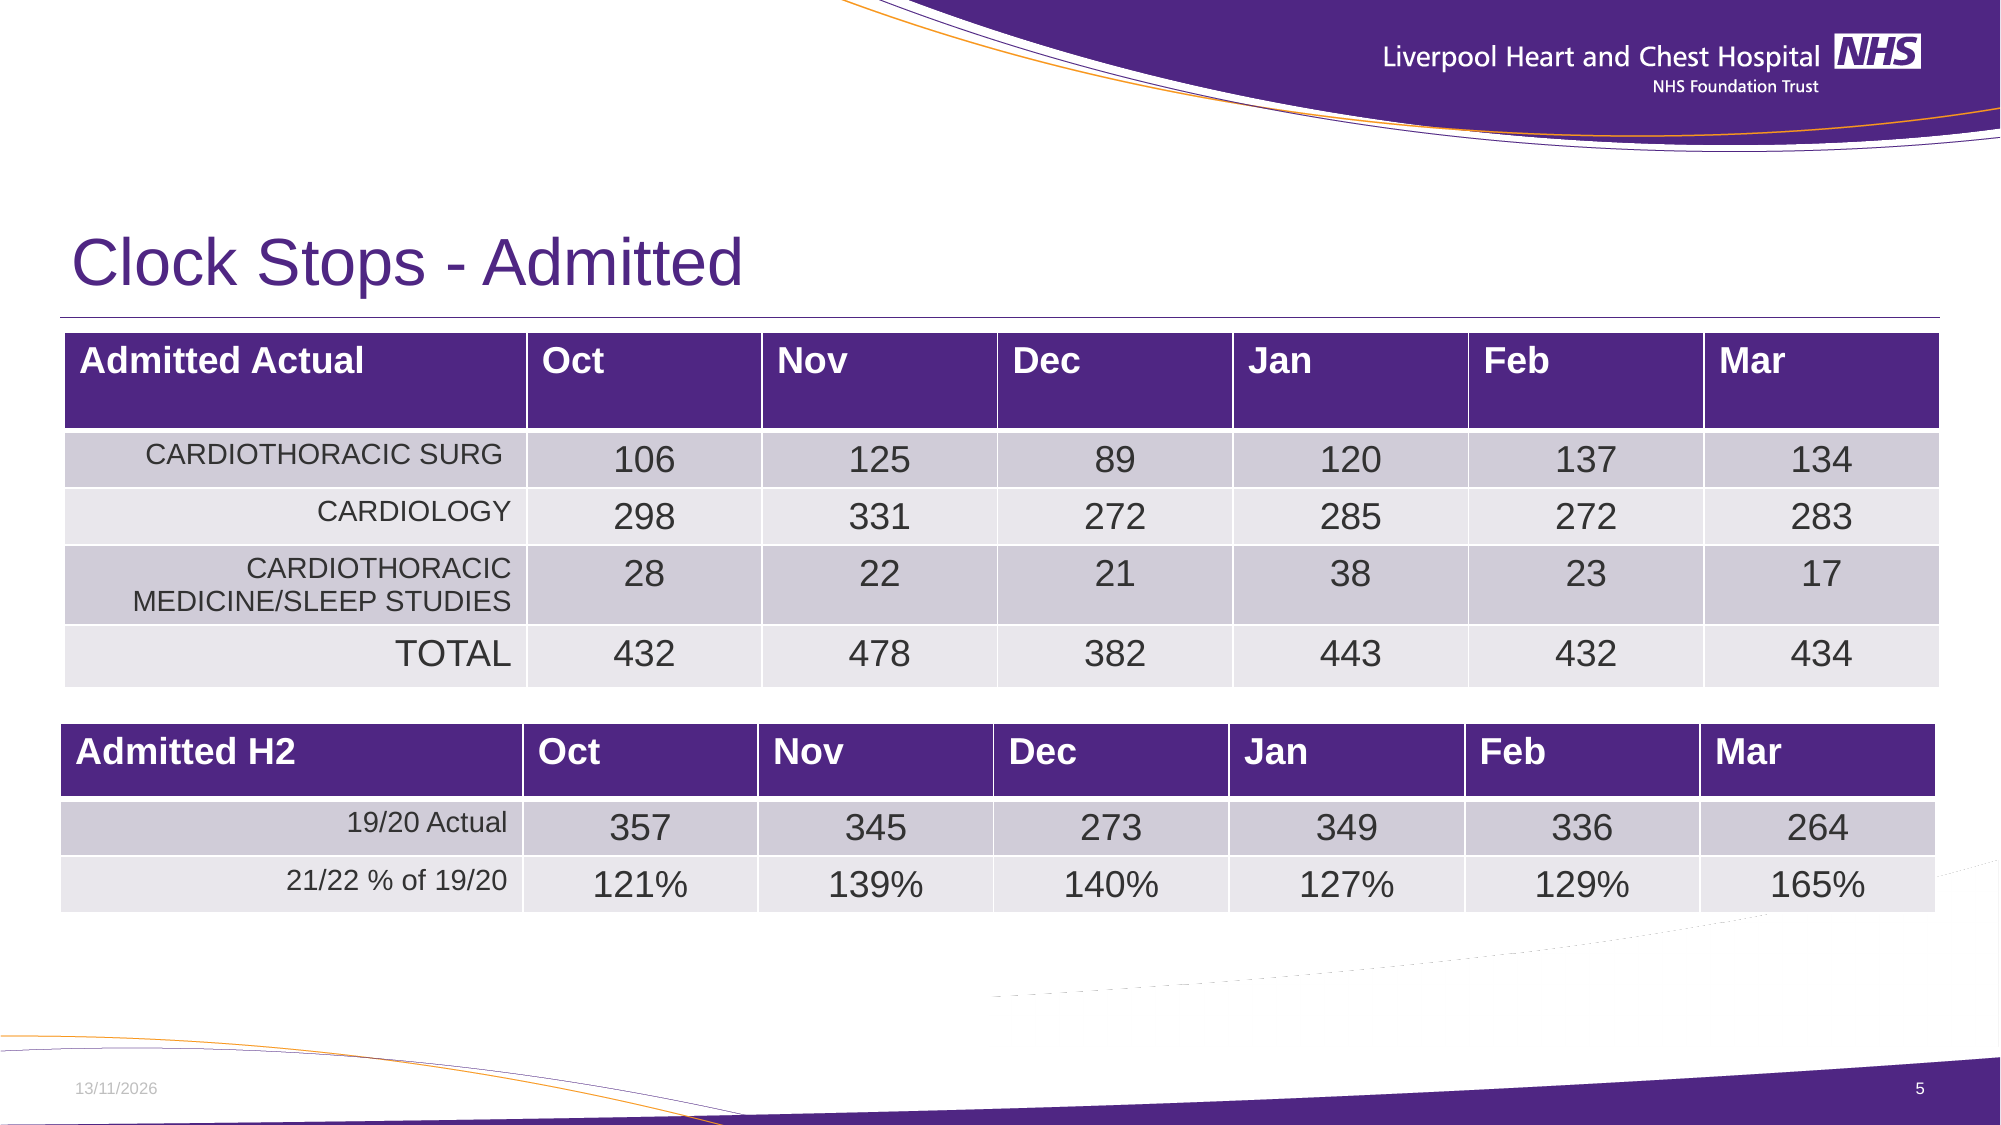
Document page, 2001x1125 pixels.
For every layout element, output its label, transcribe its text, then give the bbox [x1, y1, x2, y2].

table_header Jan [1234, 333, 1468, 428]
table_header Dec [998, 333, 1232, 428]
table_cell 285 [1234, 489, 1468, 544]
table_cell 349 [1230, 802, 1464, 855]
table_cell 478 [763, 626, 997, 687]
table_cell 434 [1705, 626, 1939, 687]
table_cell 137 [1469, 433, 1703, 487]
table_header Nov [763, 333, 997, 428]
slide_number 5 [1489, 1058, 1940, 1118]
table_cell 125 [763, 433, 997, 487]
table_cell 264 [1701, 802, 1935, 855]
table_cell 165% [1701, 857, 1935, 912]
table_cell 283 [1705, 489, 1939, 544]
table_cell 272 [1469, 489, 1703, 544]
table_cell CARDIOTHORACIC MEDICINE/SLEEP STUDIES [65, 546, 526, 624]
table_cell 382 [998, 626, 1232, 687]
table_header Oct [524, 724, 757, 796]
table_cell 443 [1234, 626, 1468, 687]
table_header Oct [528, 333, 761, 428]
table_header Nov [759, 724, 993, 796]
table_cell 121% [524, 857, 757, 912]
table_cell CARDIOTHORACIC SURG [65, 433, 526, 487]
table_cell TOTAL [65, 626, 526, 687]
table_cell 17 [1705, 546, 1939, 624]
table_cell 127% [1230, 857, 1464, 912]
table_cell 89 [998, 433, 1232, 487]
table_cell 331 [763, 489, 997, 544]
table_cell 273 [994, 802, 1228, 855]
table_cell 21/22 % of 19/20 [61, 857, 522, 912]
table_cell 28 [528, 546, 761, 624]
table_cell 345 [759, 802, 993, 855]
table_cell 140% [994, 857, 1228, 912]
table_cell 298 [528, 489, 761, 544]
table_cell 120 [1234, 433, 1468, 487]
picture [0, 0, 2001, 1125]
table_cell 21 [998, 546, 1232, 624]
table_header Mar [1705, 333, 1939, 428]
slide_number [60, 1058, 511, 1118]
table_cell 19/20 Actual [61, 802, 522, 855]
table_header Mar [1701, 724, 1935, 796]
table_cell 129% [1466, 857, 1699, 912]
title Clock Stops - Admitted [56, 169, 1936, 308]
table_header Feb [1469, 333, 1703, 428]
table_header Feb [1466, 724, 1699, 796]
table_cell 272 [998, 489, 1232, 544]
table_header Admitted Actual [65, 333, 526, 428]
table_cell 38 [1234, 546, 1468, 624]
table_cell 139% [759, 857, 993, 912]
table_cell 432 [528, 626, 761, 687]
table_cell 357 [524, 802, 757, 855]
table_cell 22 [763, 546, 997, 624]
table_header Jan [1230, 724, 1464, 796]
table_cell 336 [1466, 802, 1699, 855]
table_cell 106 [528, 433, 761, 487]
table_cell CARDIOLOGY [65, 489, 526, 544]
table_cell 432 [1469, 626, 1703, 687]
table_header Dec [994, 724, 1228, 796]
table_cell 134 [1705, 433, 1939, 487]
table_header Admitted H2 [61, 724, 522, 796]
table_cell 23 [1469, 546, 1703, 624]
